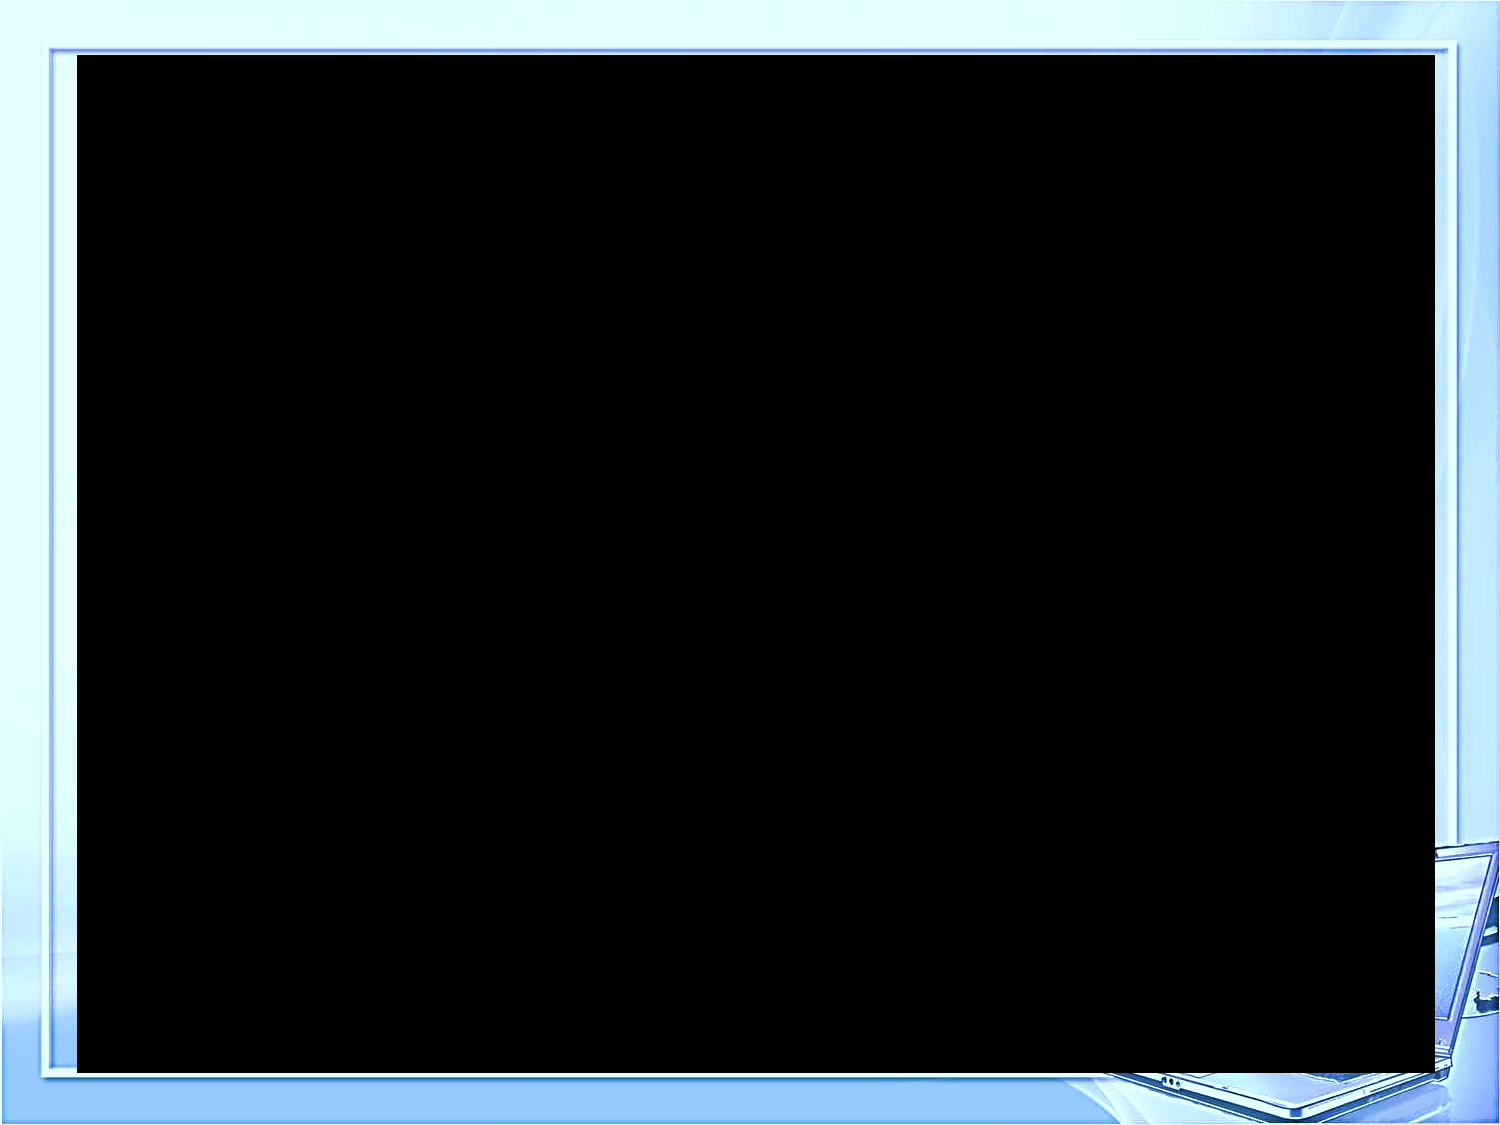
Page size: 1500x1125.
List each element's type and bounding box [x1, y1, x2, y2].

text_box [76, 54, 1436, 1074]
picture [0, 0, 1500, 1125]
